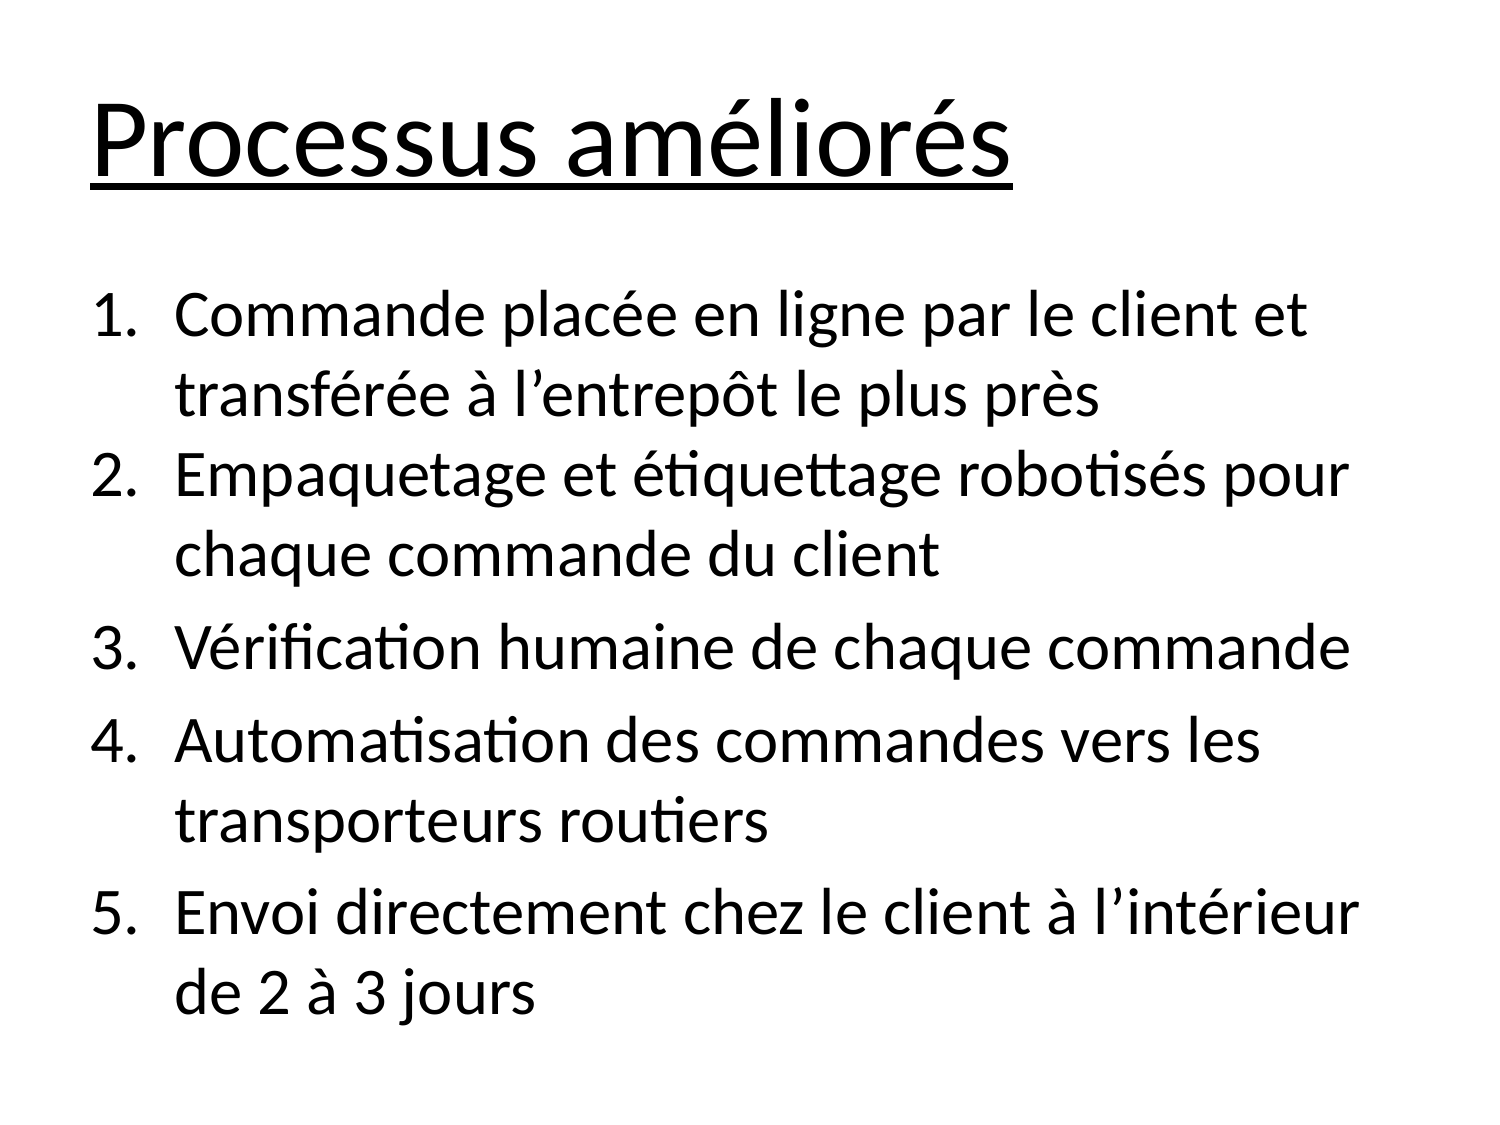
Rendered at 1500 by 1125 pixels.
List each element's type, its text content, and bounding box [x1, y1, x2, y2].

list Commande placée en ligne par le client et transférée à l’entrepôt le plus près Empaquetage et étiquettage robotisés pour chaque commande du client Vérification humaine de chaque commande Automatisation des commandes vers les transporteurs routiers Envoi directement chez le client à l’intérieur de 2 à 3 jours [75, 262, 1425, 1075]
title Processus améliorés [75, 37, 1425, 225]
